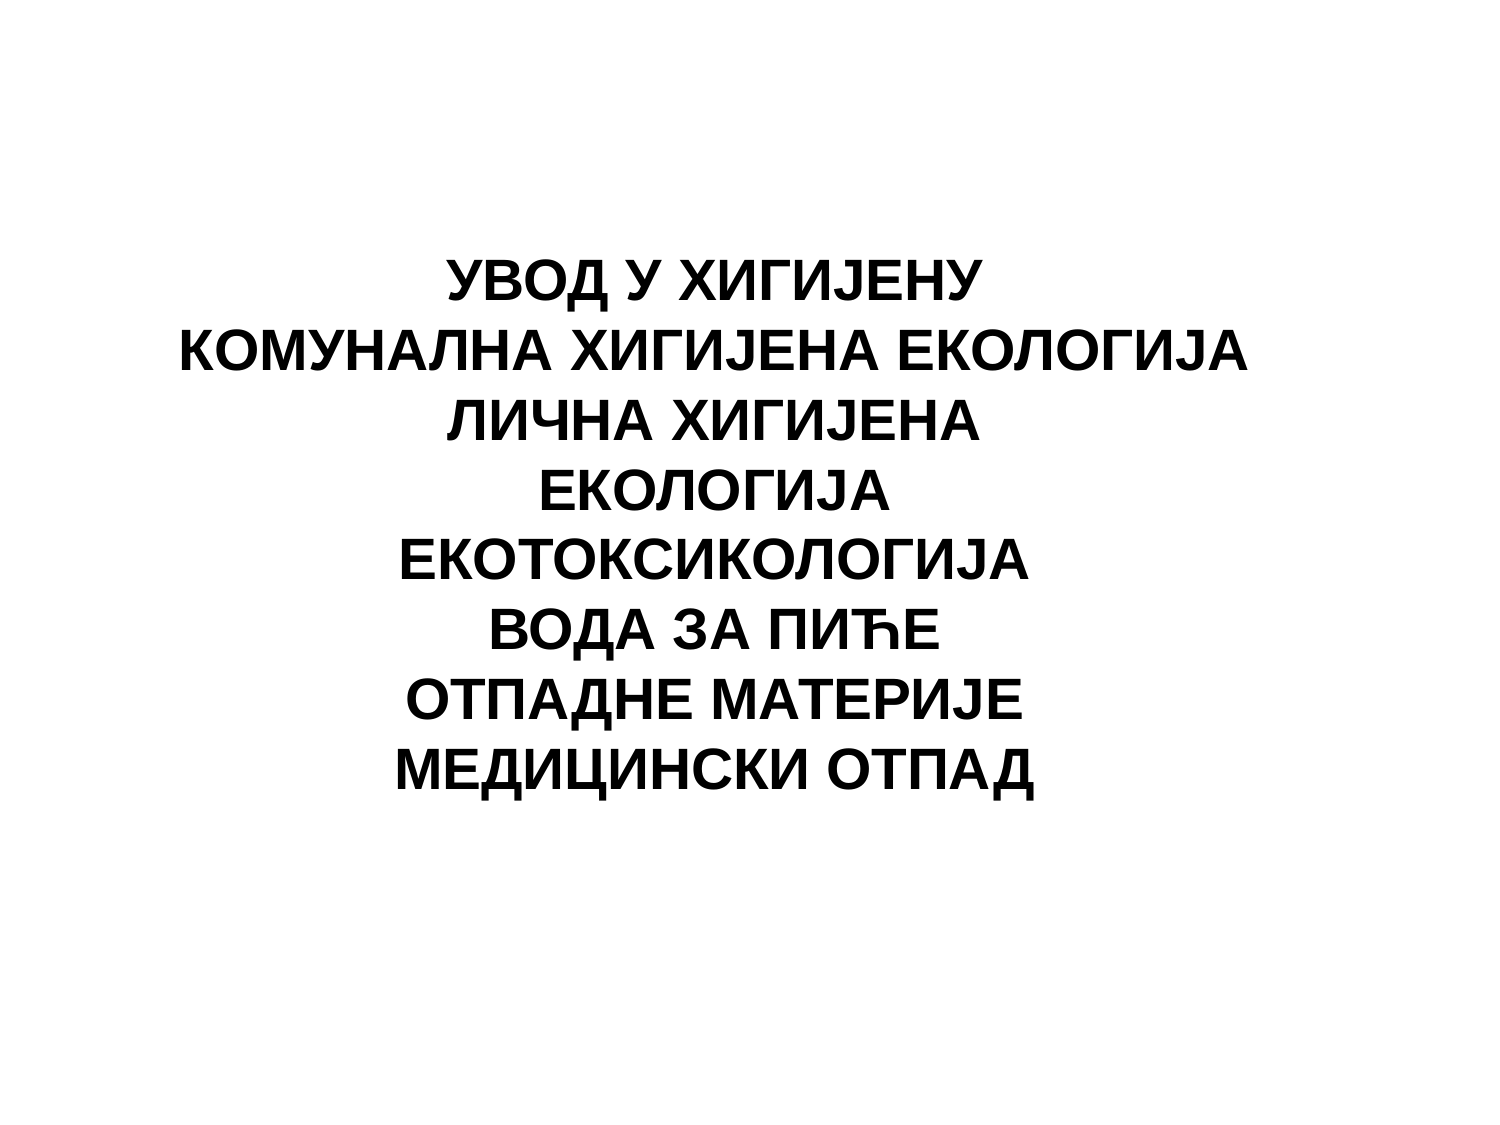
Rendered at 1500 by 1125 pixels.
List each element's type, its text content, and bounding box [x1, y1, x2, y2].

title УВОД У ХИГИЈЕНУ КОМУНАЛНА ХИГИЈЕНА ЕКОЛОГИЈА ЛИЧНА ХИГИЈЕНА ЕКОЛОГИЈА ЕКОТОКСИКОЛОГИЈА ВОДА ЗА ПИЋЕ ОТПАДНЕ МАТЕРИЈЕ МЕДИЦИНСКИ ОТПАД [0, 148, 1430, 809]
